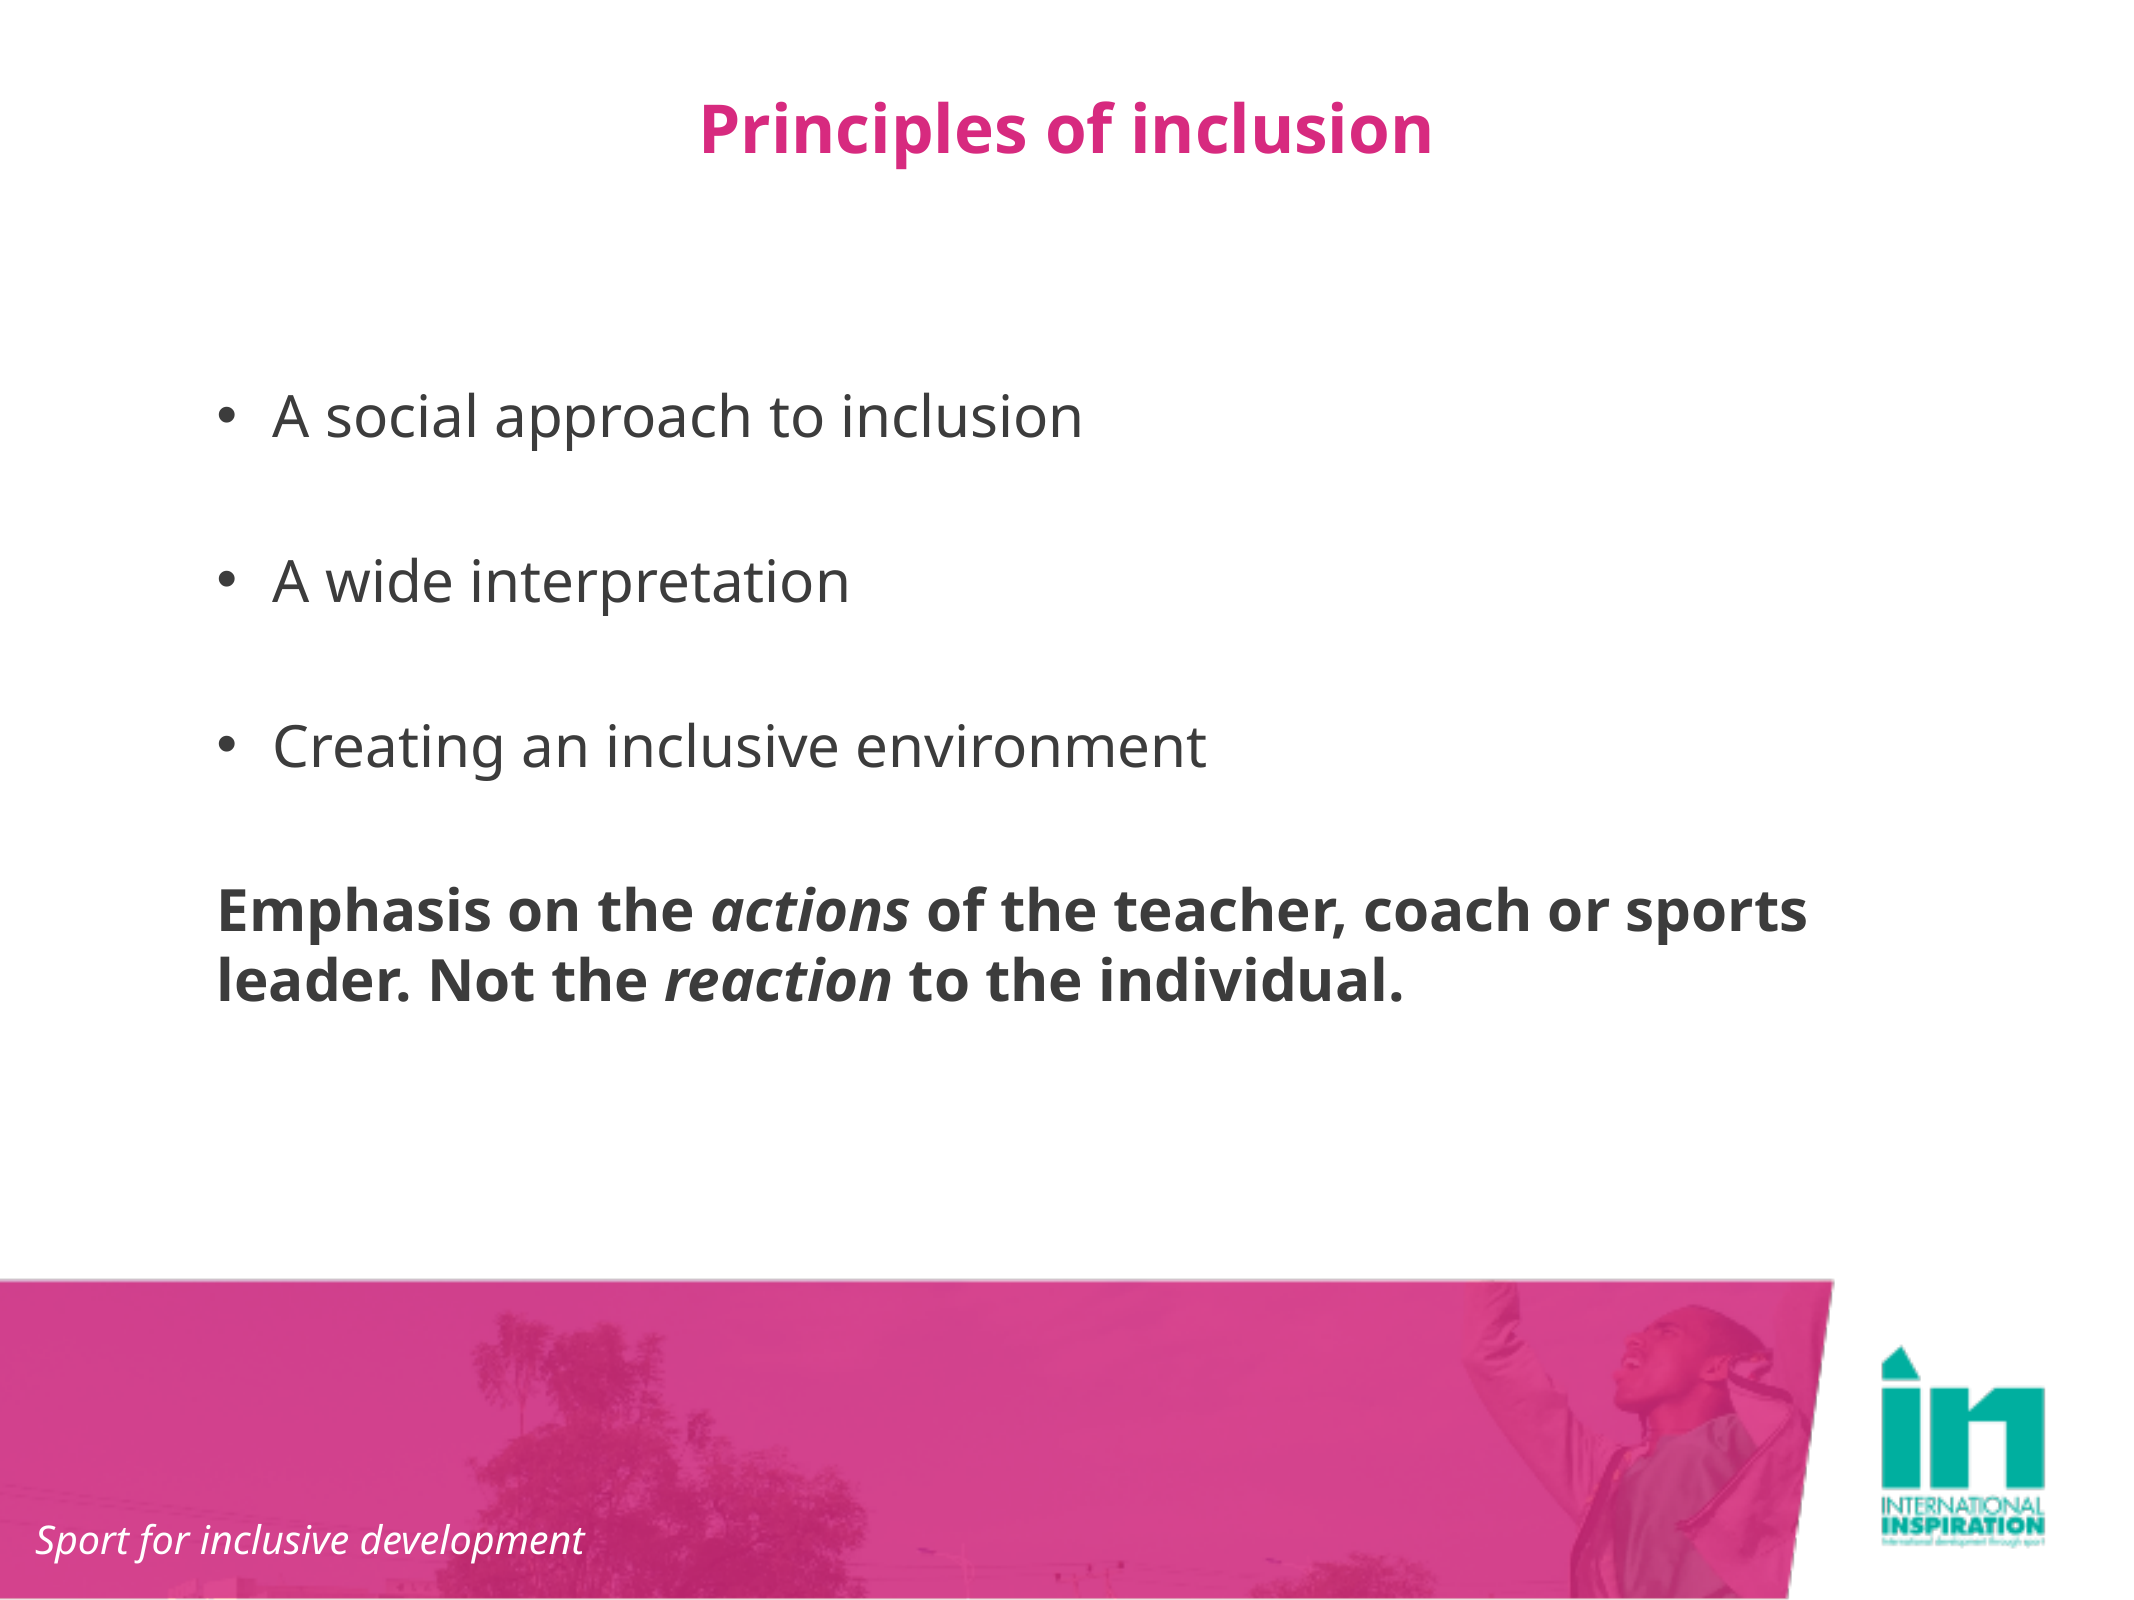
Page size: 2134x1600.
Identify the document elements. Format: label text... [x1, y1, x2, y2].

title Principles of inclusion [207, 76, 1926, 176]
picture [0, 360, 2134, 1600]
